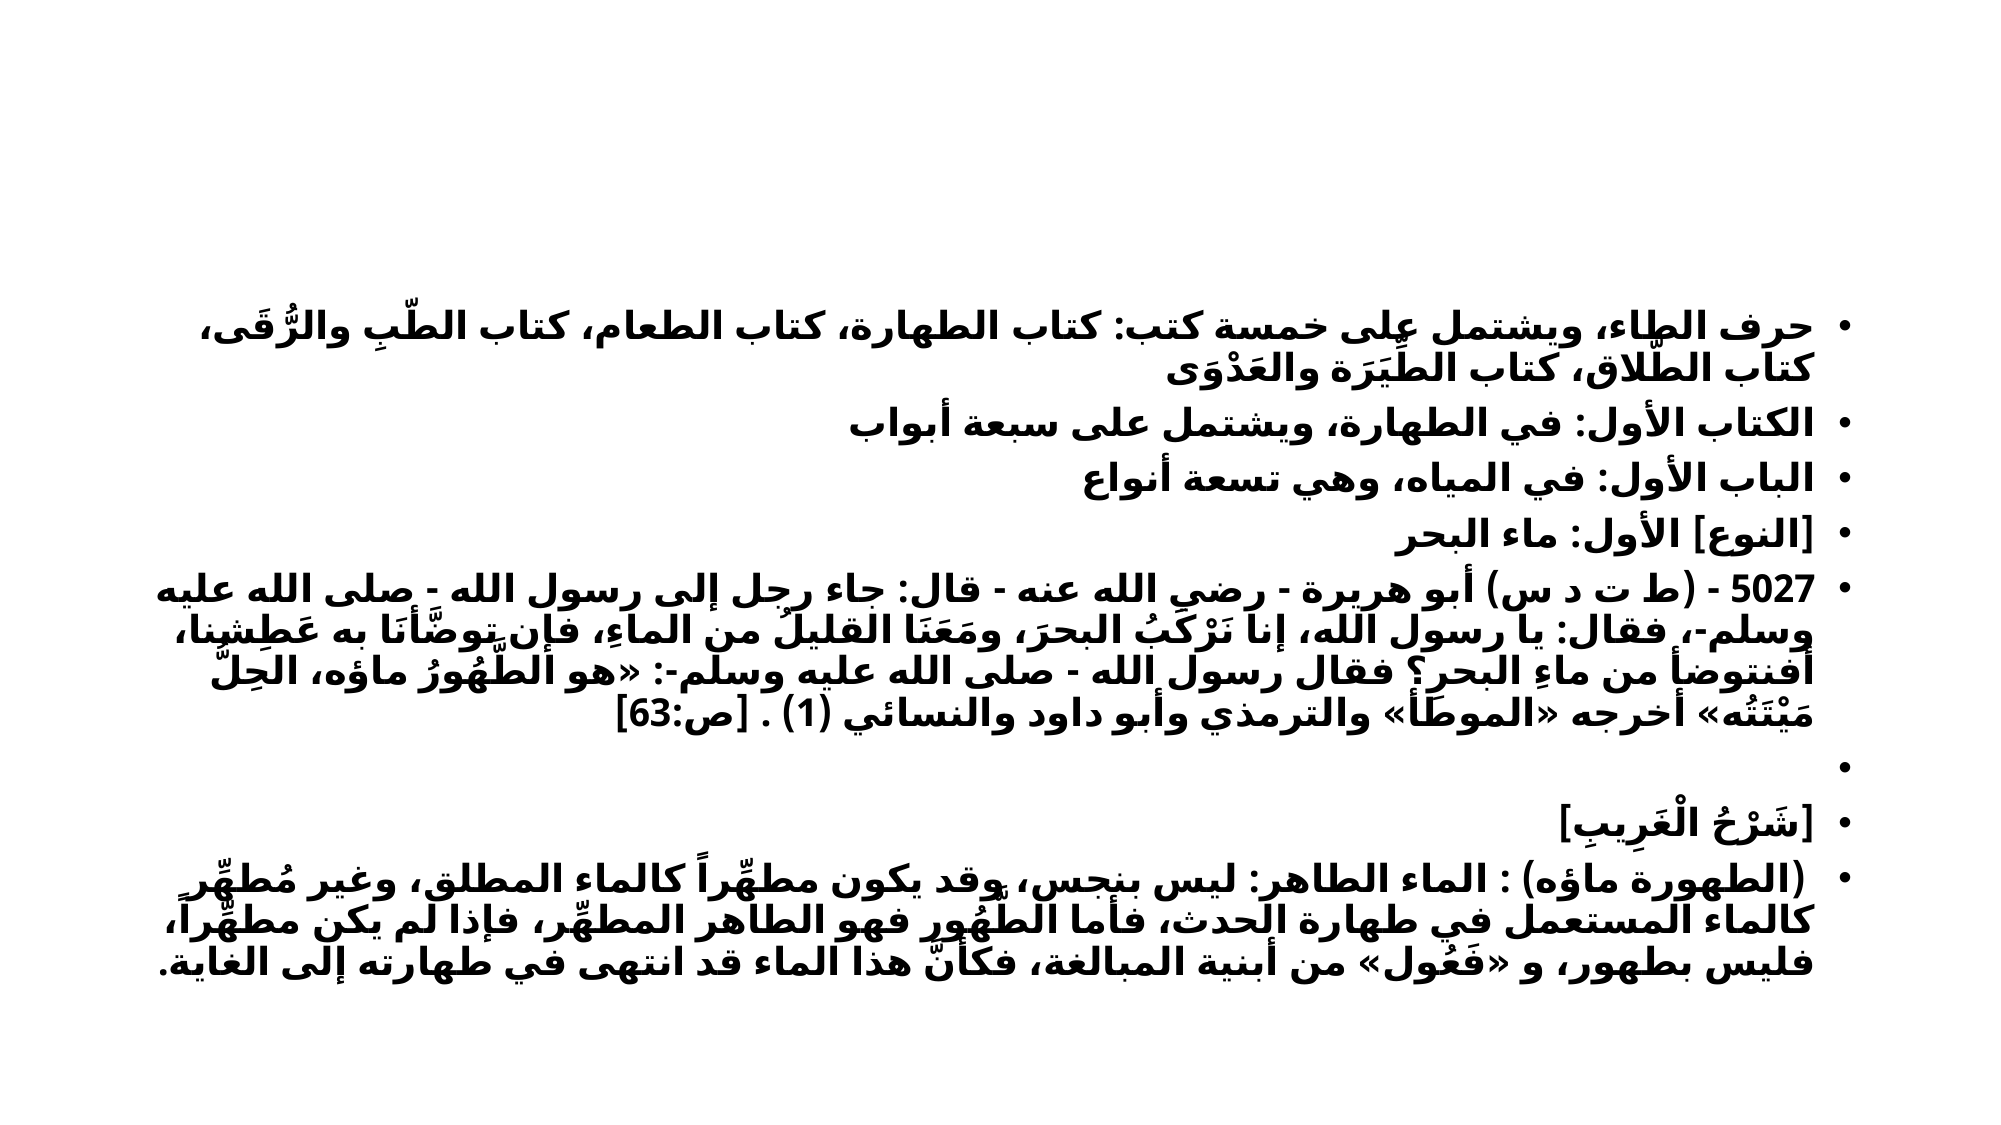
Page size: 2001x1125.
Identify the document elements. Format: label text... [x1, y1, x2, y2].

list حرف الطاء، ويشتمل على خمسة كتب: كتاب الطهارة، كتاب الطعام، كتاب الطّبِ والرُّقَى، كتاب الطَّلاق، كتاب الطِّيَرَة والعَدْوَى الكتاب الأول: في الطهارة، ويشتمل على سبعة أبواب الباب الأول: في المياه، وهي تسعة أنواع [النوع] الأول: ماء البحر 5027 - (ط ت د س) أبو هريرة - رضي الله عنه - قال: جاء رجل إلى رسول الله - صلى الله عليه وسلم-، فقال: يا رسول الله، إنا نَرْكَبُ البحرَ، ومَعَنَا القليلُ من الماءِ، فإن توضَّأنَا به عَطِشنا، أفنتوضأ من ماءِ البحرِ؟ فقال رسول الله - صلى الله عليه وسلم-: «هو الطَّهُورُ ماؤه، الحِلُّ مَيْتَتُه» أخرجه «الموطأ» والترمذي وأبو داود والنسائي (1) . [ص:63] [شَرْحُ الْغَرِيبِ] (الطهورة ماؤه) : الماء الطاهر: ليس بنجس، وقد يكون مطهِّراً كالماء المطلق، وغير مُطهِّر كالماء المستعمل في طهارة الحدث، فأما الطَّهُور فهو الطاهر المطهِّر، فإذا لم يكن مطهِّراً، فليس بطهور، و «فَعُول» من أبنية المبالغة، فكأنَّ هذا الماء قد انتهى في طهارته إلى الغاية. [137, 299, 1863, 1014]
